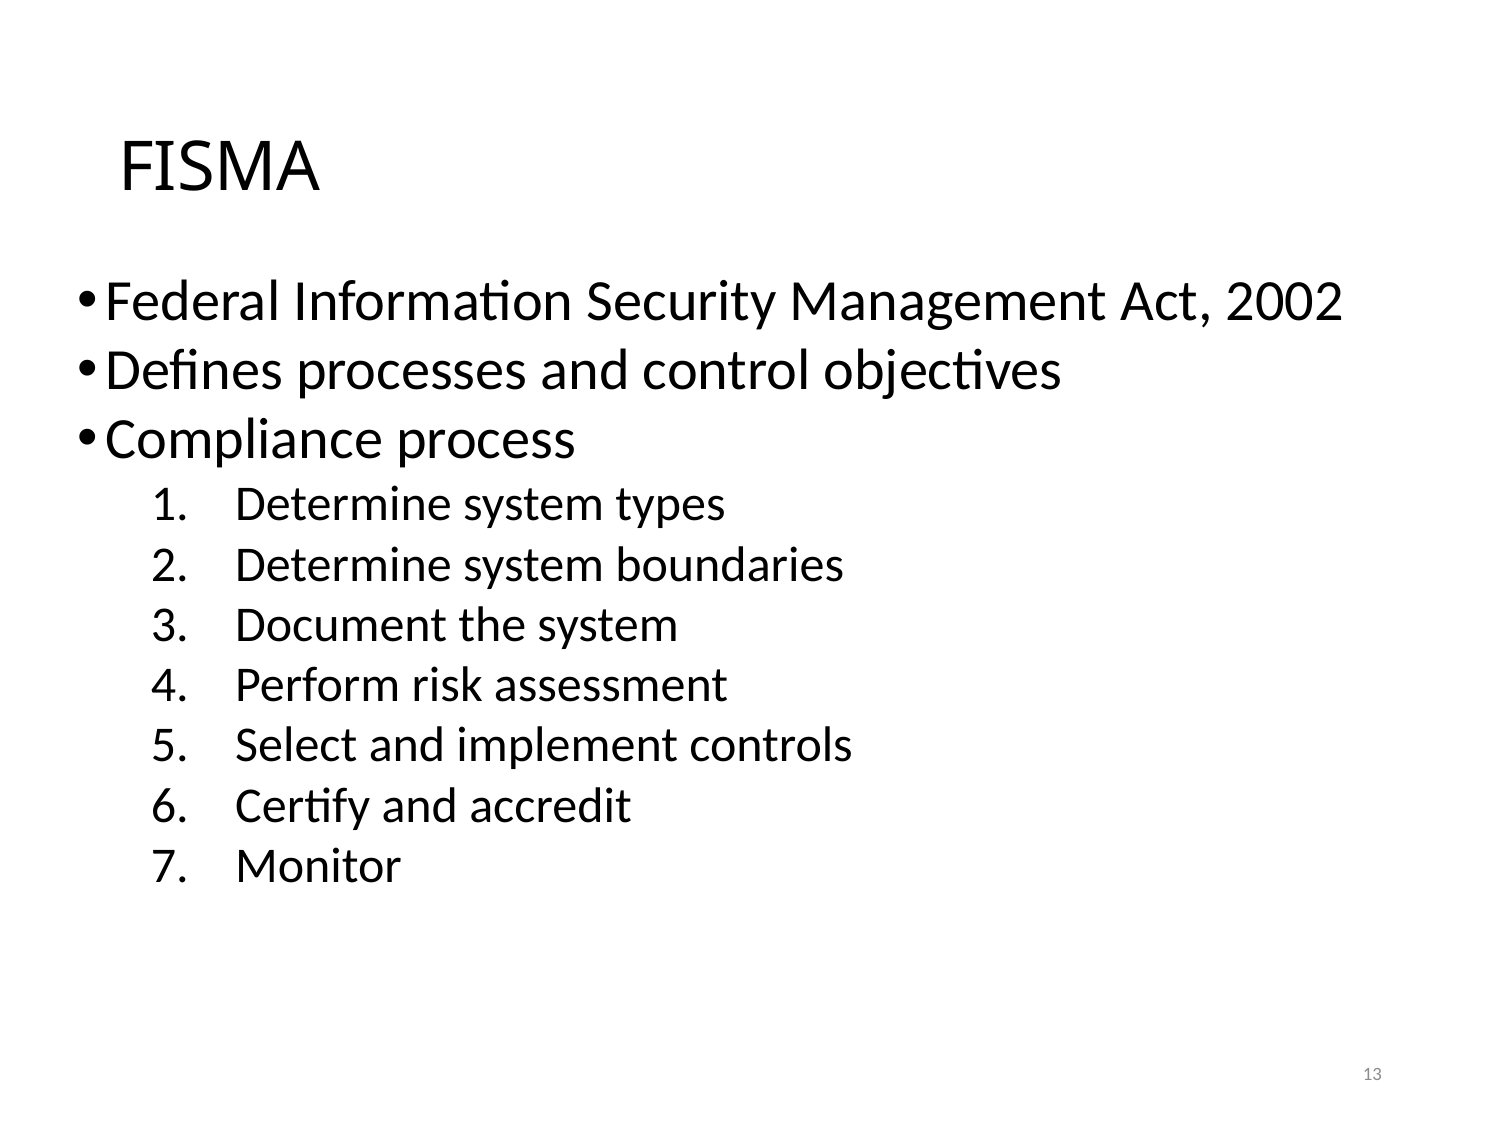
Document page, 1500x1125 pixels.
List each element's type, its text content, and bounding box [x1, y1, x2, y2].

title FISMA [103, 59, 1397, 262]
list Federal Information Security Management Act, 2002 Defines processes and control objectives Compliance process Determine system types Determine system boundaries Document the system Perform risk assessment Select and implement controls Certify and accredit Monitor [62, 262, 1413, 1005]
slide_number 13 [1059, 1042, 1397, 1103]
